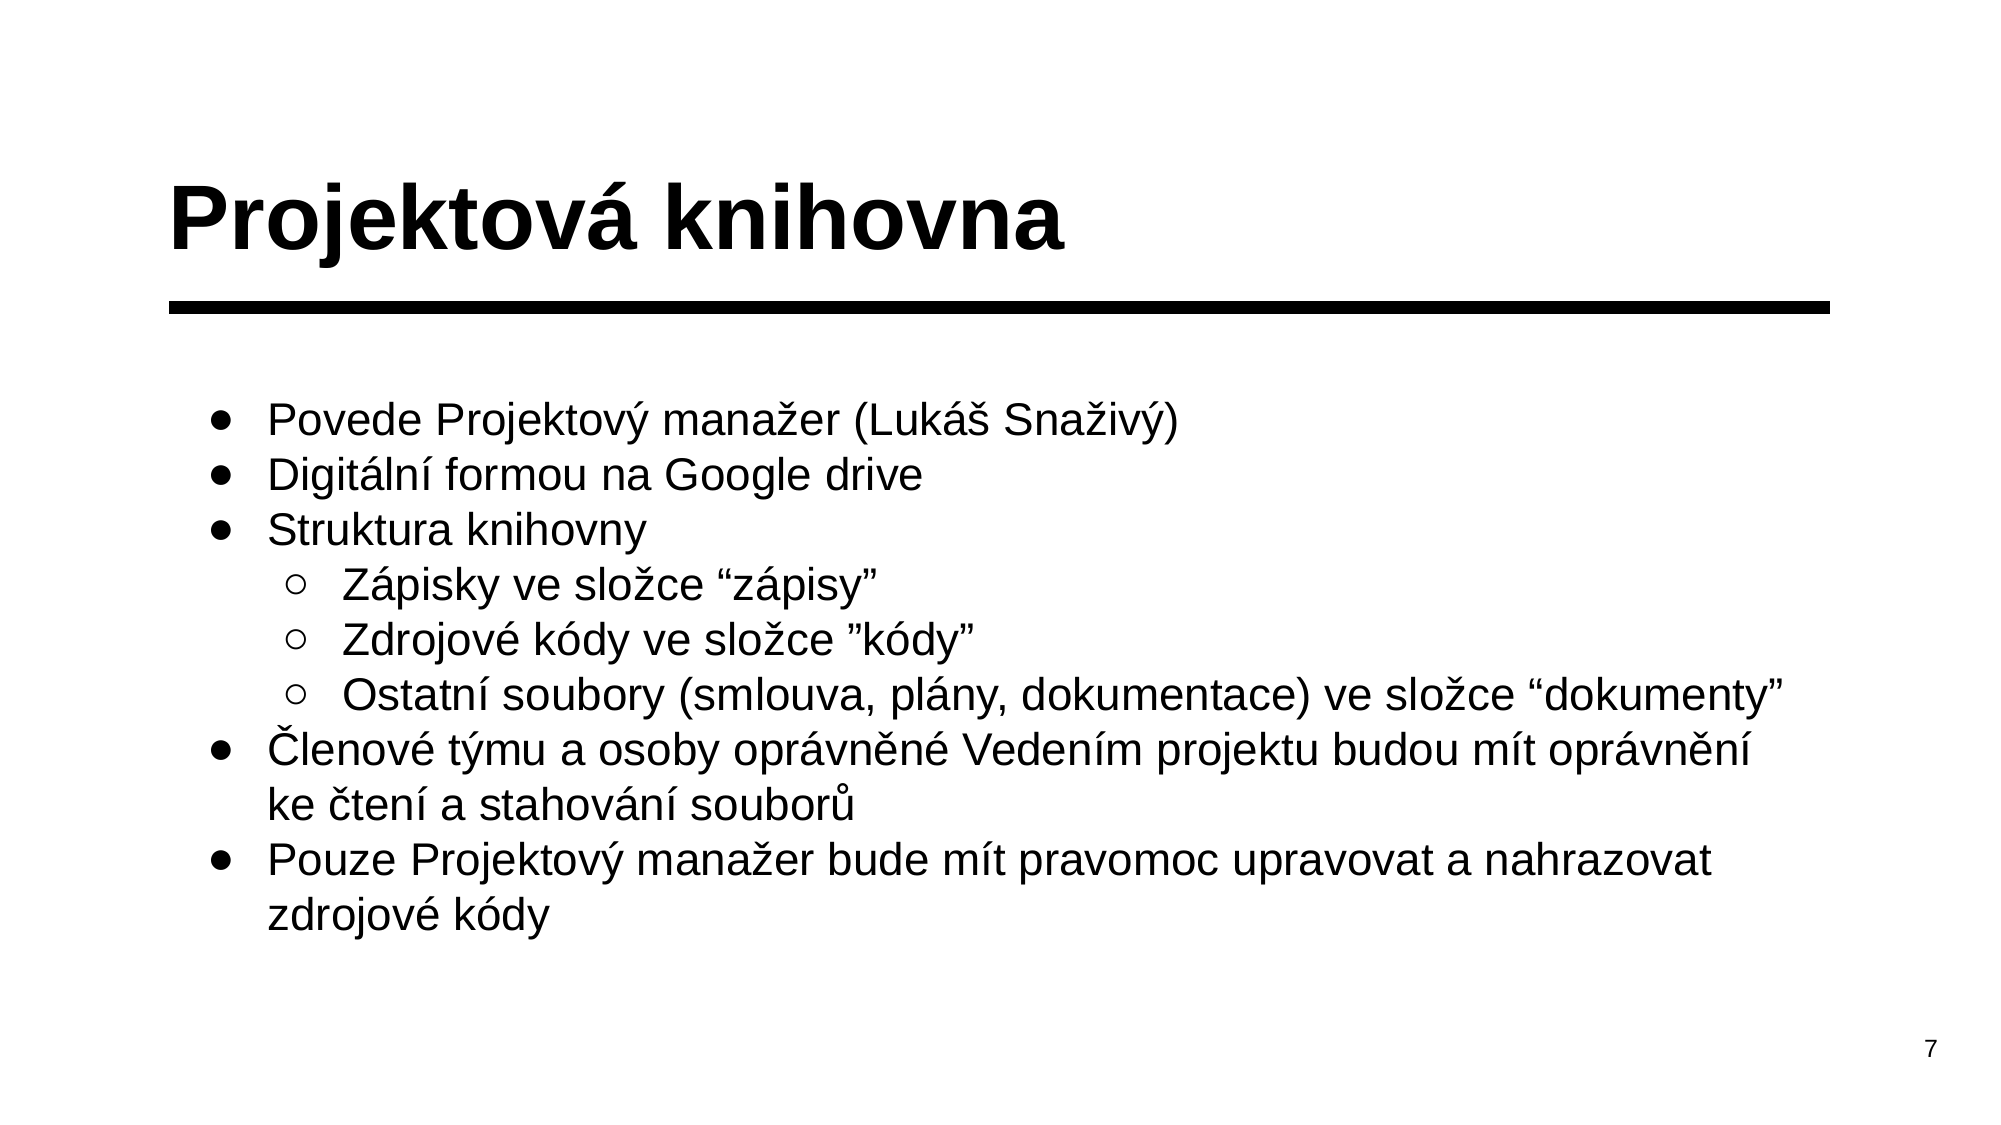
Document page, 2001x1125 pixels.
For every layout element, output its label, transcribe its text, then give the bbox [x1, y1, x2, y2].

slide_number 7 [1885, 1032, 1954, 1063]
text_box Povede Projektový manažer (Lukáš Snaživý) Digitální formou na Google drive Struktura knihovny Zápisky ve složce “zápisy” Zdrojové kódy ve složce ”kódy” Ostatní soubory (smlouva, plány, dokumentace) ve složce “dokumenty” Členové týmu a osoby oprávněné Vedením projektu budou mít oprávnění ke čtení a stahování souborů Pouze Projektový manažer bude mít pravomoc upravovat a nahrazovat zdrojové kódy [177, 375, 1823, 980]
title Projektová knihovna [168, 163, 1450, 270]
